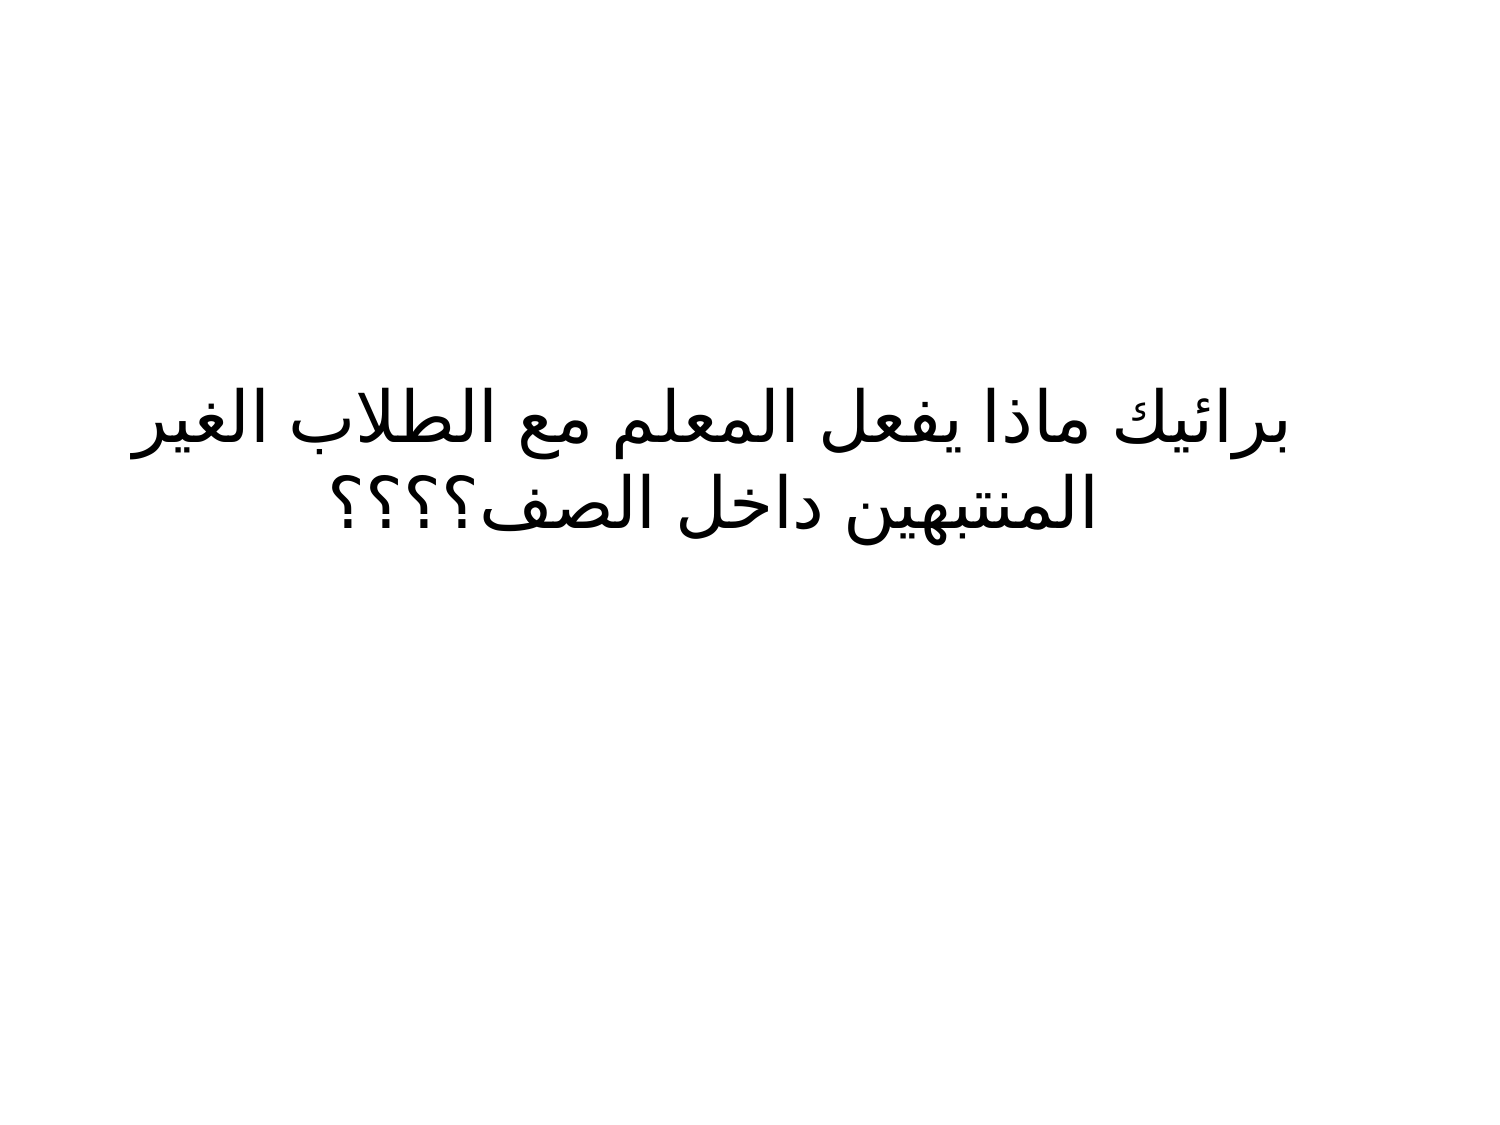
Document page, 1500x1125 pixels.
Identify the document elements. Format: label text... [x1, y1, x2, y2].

title برائيك ماذا يفعل المعلم مع الطلاب الغير المنتبهين داخل الصف؟؟؟؟ [38, 362, 1389, 551]
